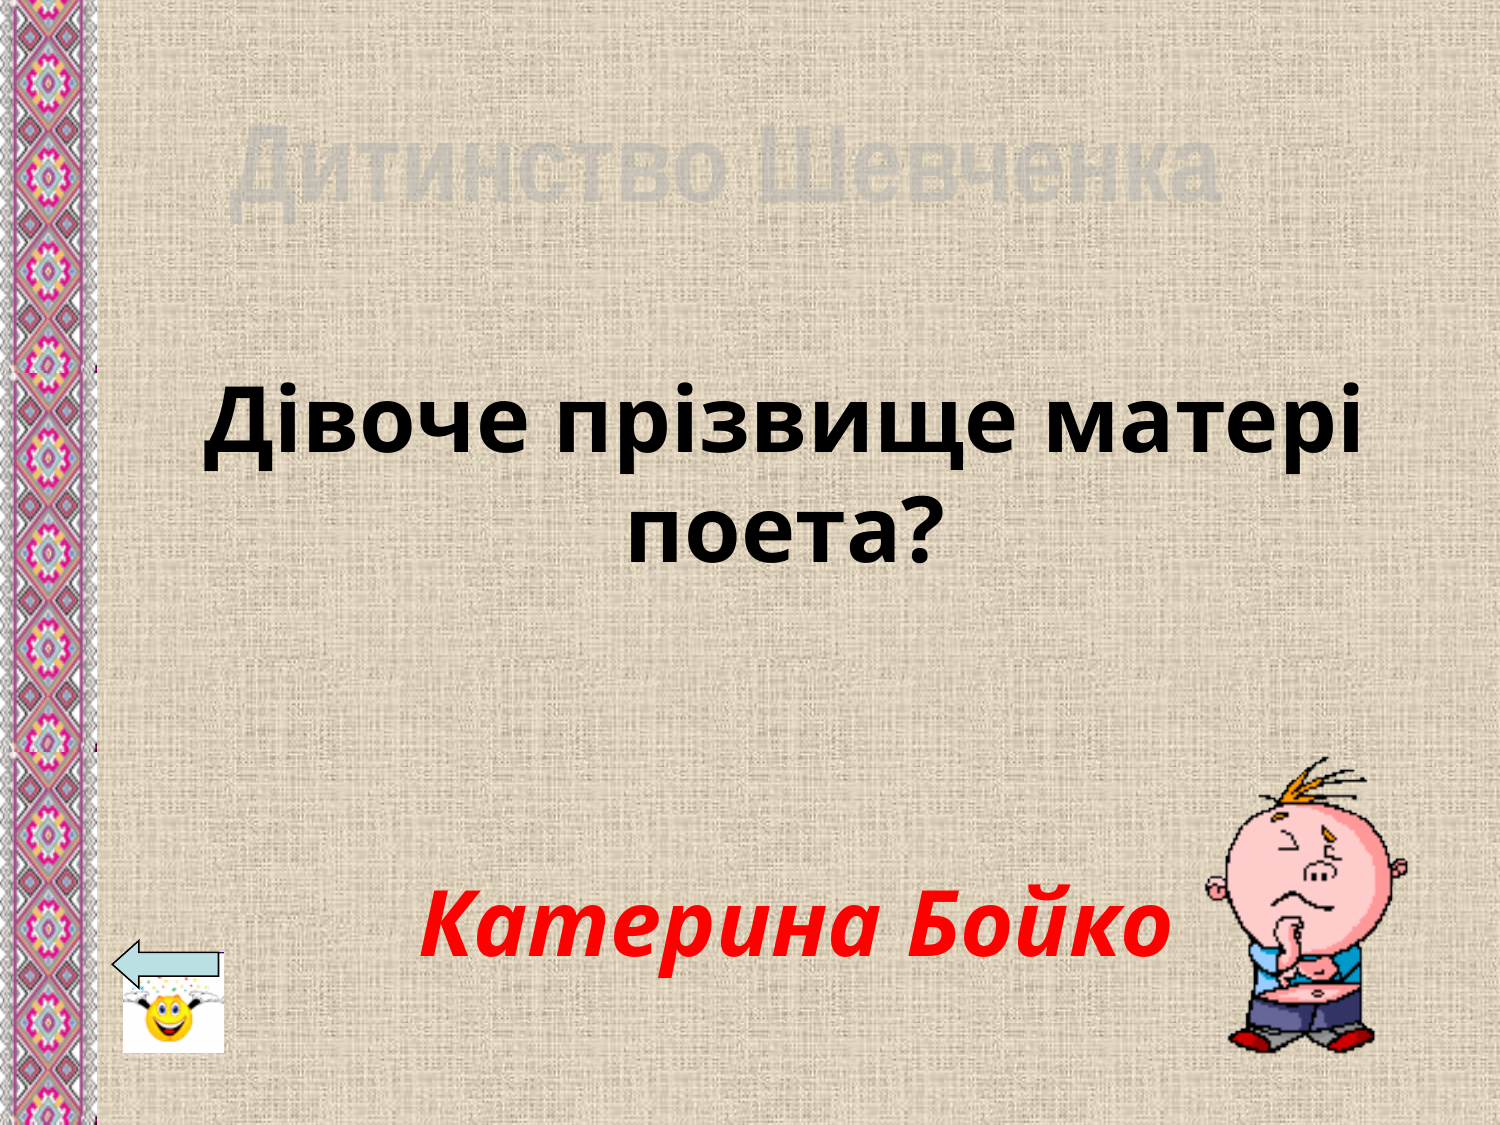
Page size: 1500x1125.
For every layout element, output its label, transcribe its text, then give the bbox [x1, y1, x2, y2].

picture [0, 0, 1500, 1125]
text_box Дівоче прізвище матері поета? [147, 350, 1423, 592]
text_box Катерина Бойко [159, 798, 1169, 1040]
text_box [112, 959, 118, 970]
text_box [128, 940, 139, 950]
